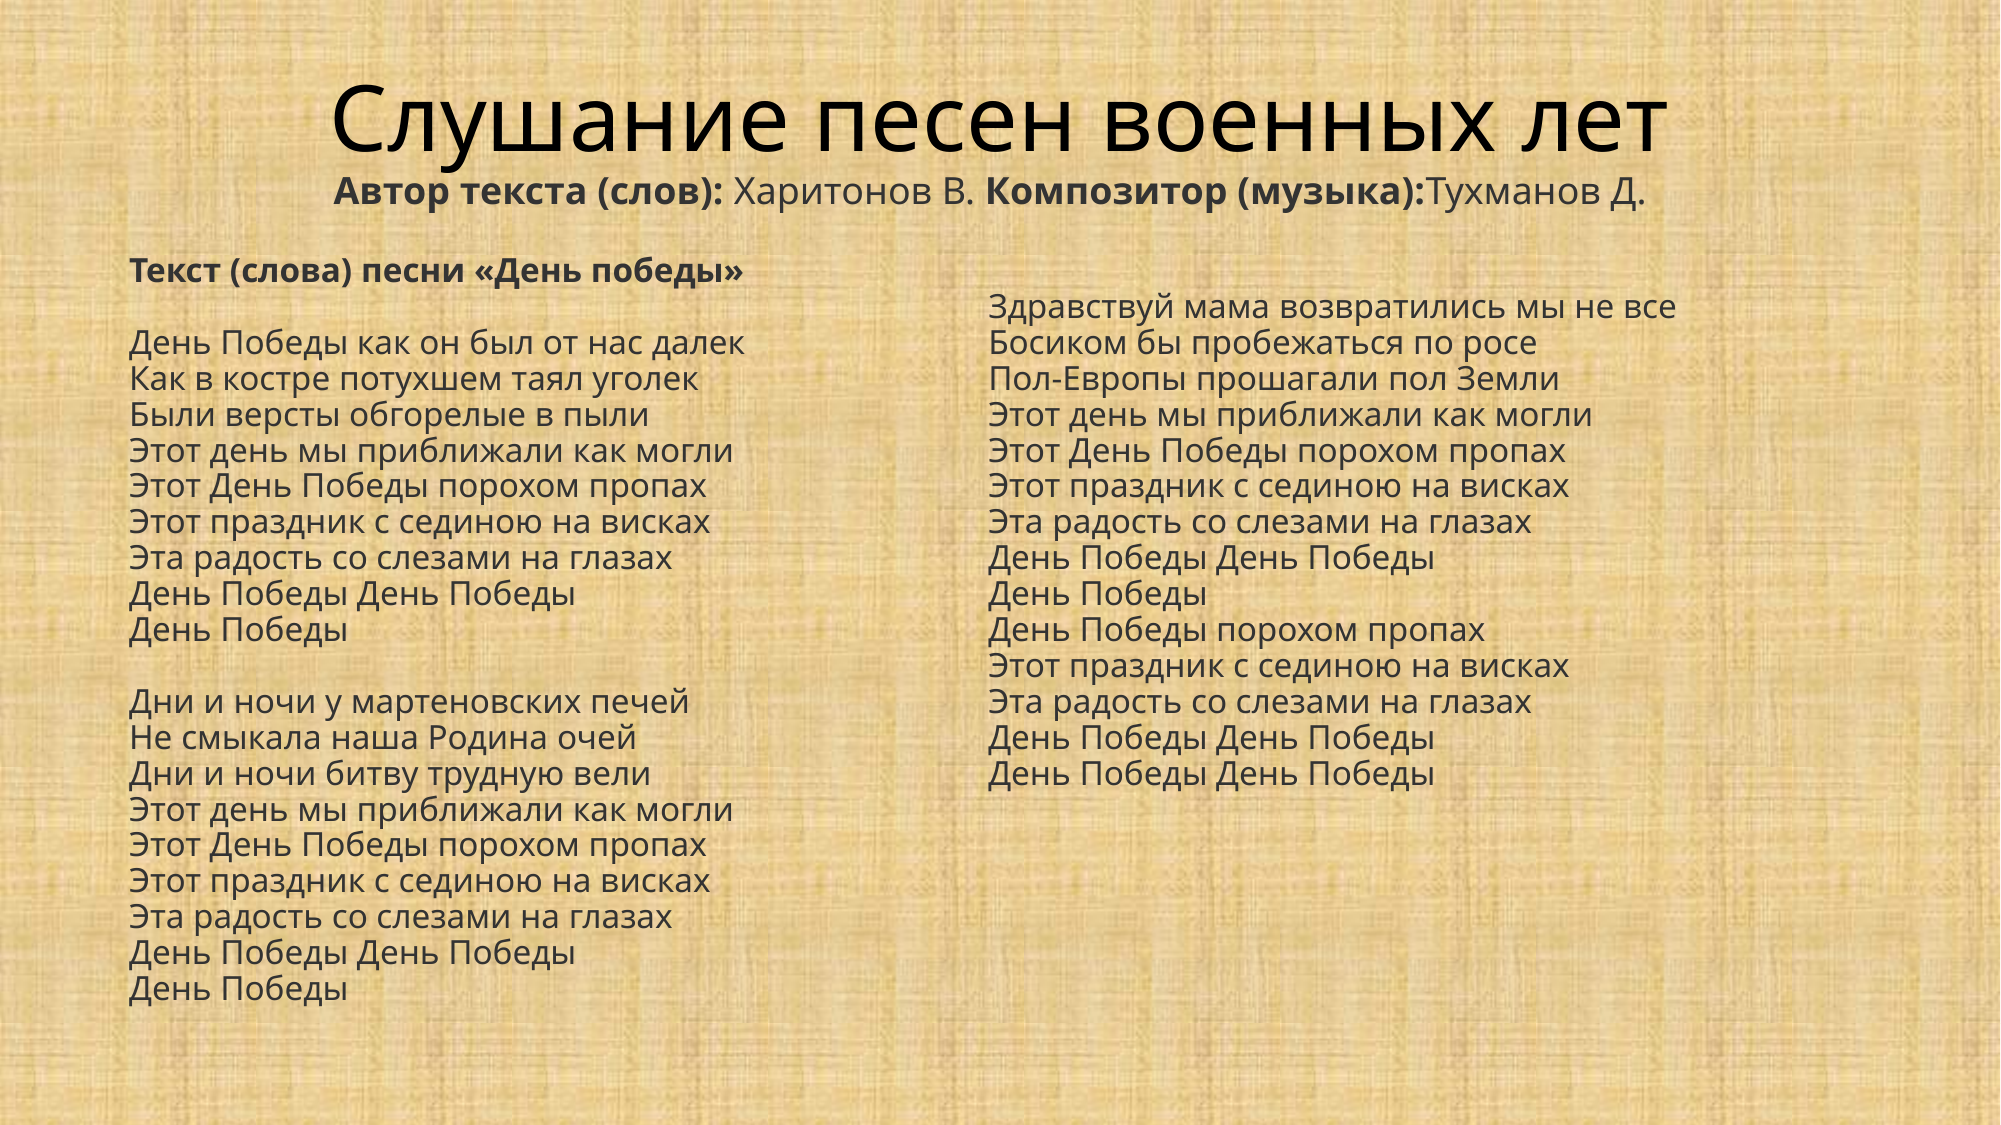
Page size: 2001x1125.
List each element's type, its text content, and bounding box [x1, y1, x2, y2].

picture [0, 0, 2001, 1125]
title Слушание песен военных лет Автор текста (слов): Харитонов В. Композитор (музыка):Тухманов Д. [137, 59, 1863, 225]
list Текст (слова) песни «День победы» День Победы как он был от нас далек Как в костре потухшем таял уголек Были версты обгорелые в пыли Этот день мы приближали как могли Этот День Победы порохом пропах Этот праздник с сединою на висках Эта радость со слезами на глазах День Победы День Победы День Победы Дни и ночи у мартеновских печей Не смыкала наша Родина очей Дни и ночи битву трудную вели Этот день мы приближали как могли Этот День Победы порохом пропах Этот праздник с сединою на висках Эта радость со слезами на глазах День Победы День Победы День Победы Здравствуй мама возвратились мы не все Босиком бы пробежаться по росе Пол-Европы прошагали пол Земли Этот день мы приближали как могли Этот День Победы порохом пропах Этот праздник с сединою на висках Эта радость со слезами на глазах День Победы День Победы День Победы День Победы порохом пропах Этот праздник с сединою на висках Эта радость со слезами на глазах День Победы День Победы День Победы День Победы [114, 246, 1863, 1073]
